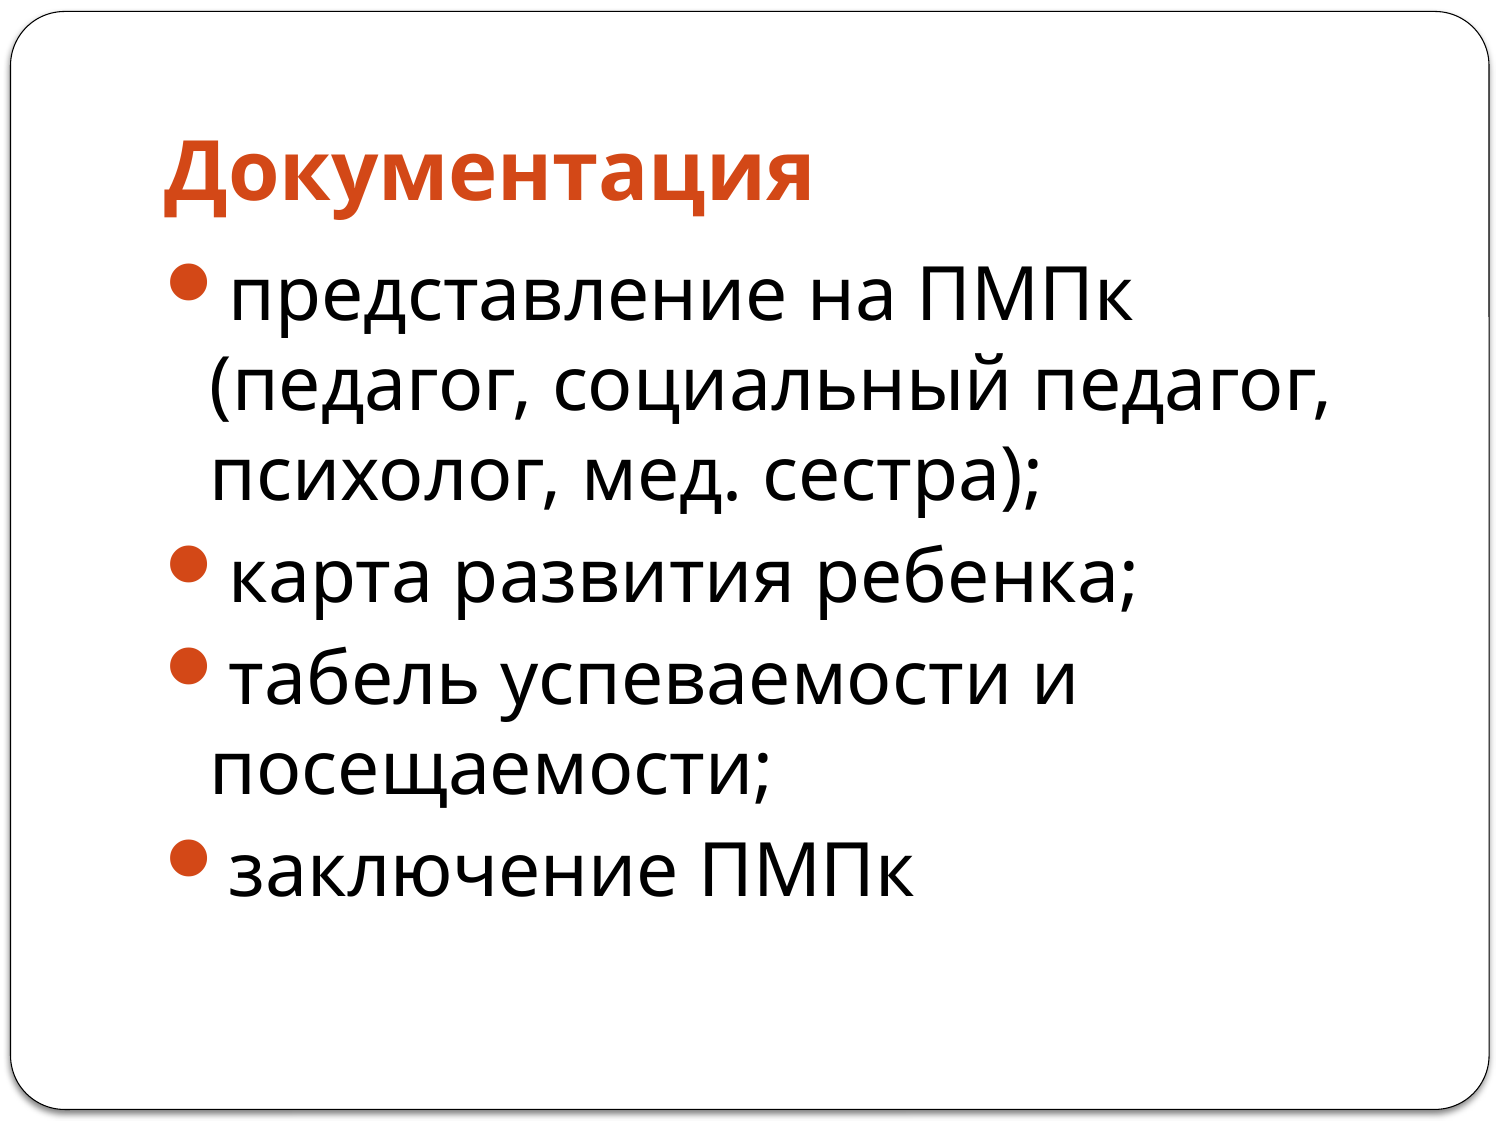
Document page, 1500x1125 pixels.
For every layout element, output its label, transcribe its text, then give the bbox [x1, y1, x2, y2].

list представление на ПМПк (педагог, социальный педагог, психолог, мед. сестра); карта развития ребенка; табель успеваемости и посещаемости; заключение ПМПк [150, 237, 1425, 988]
title Документация [150, 45, 1425, 233]
